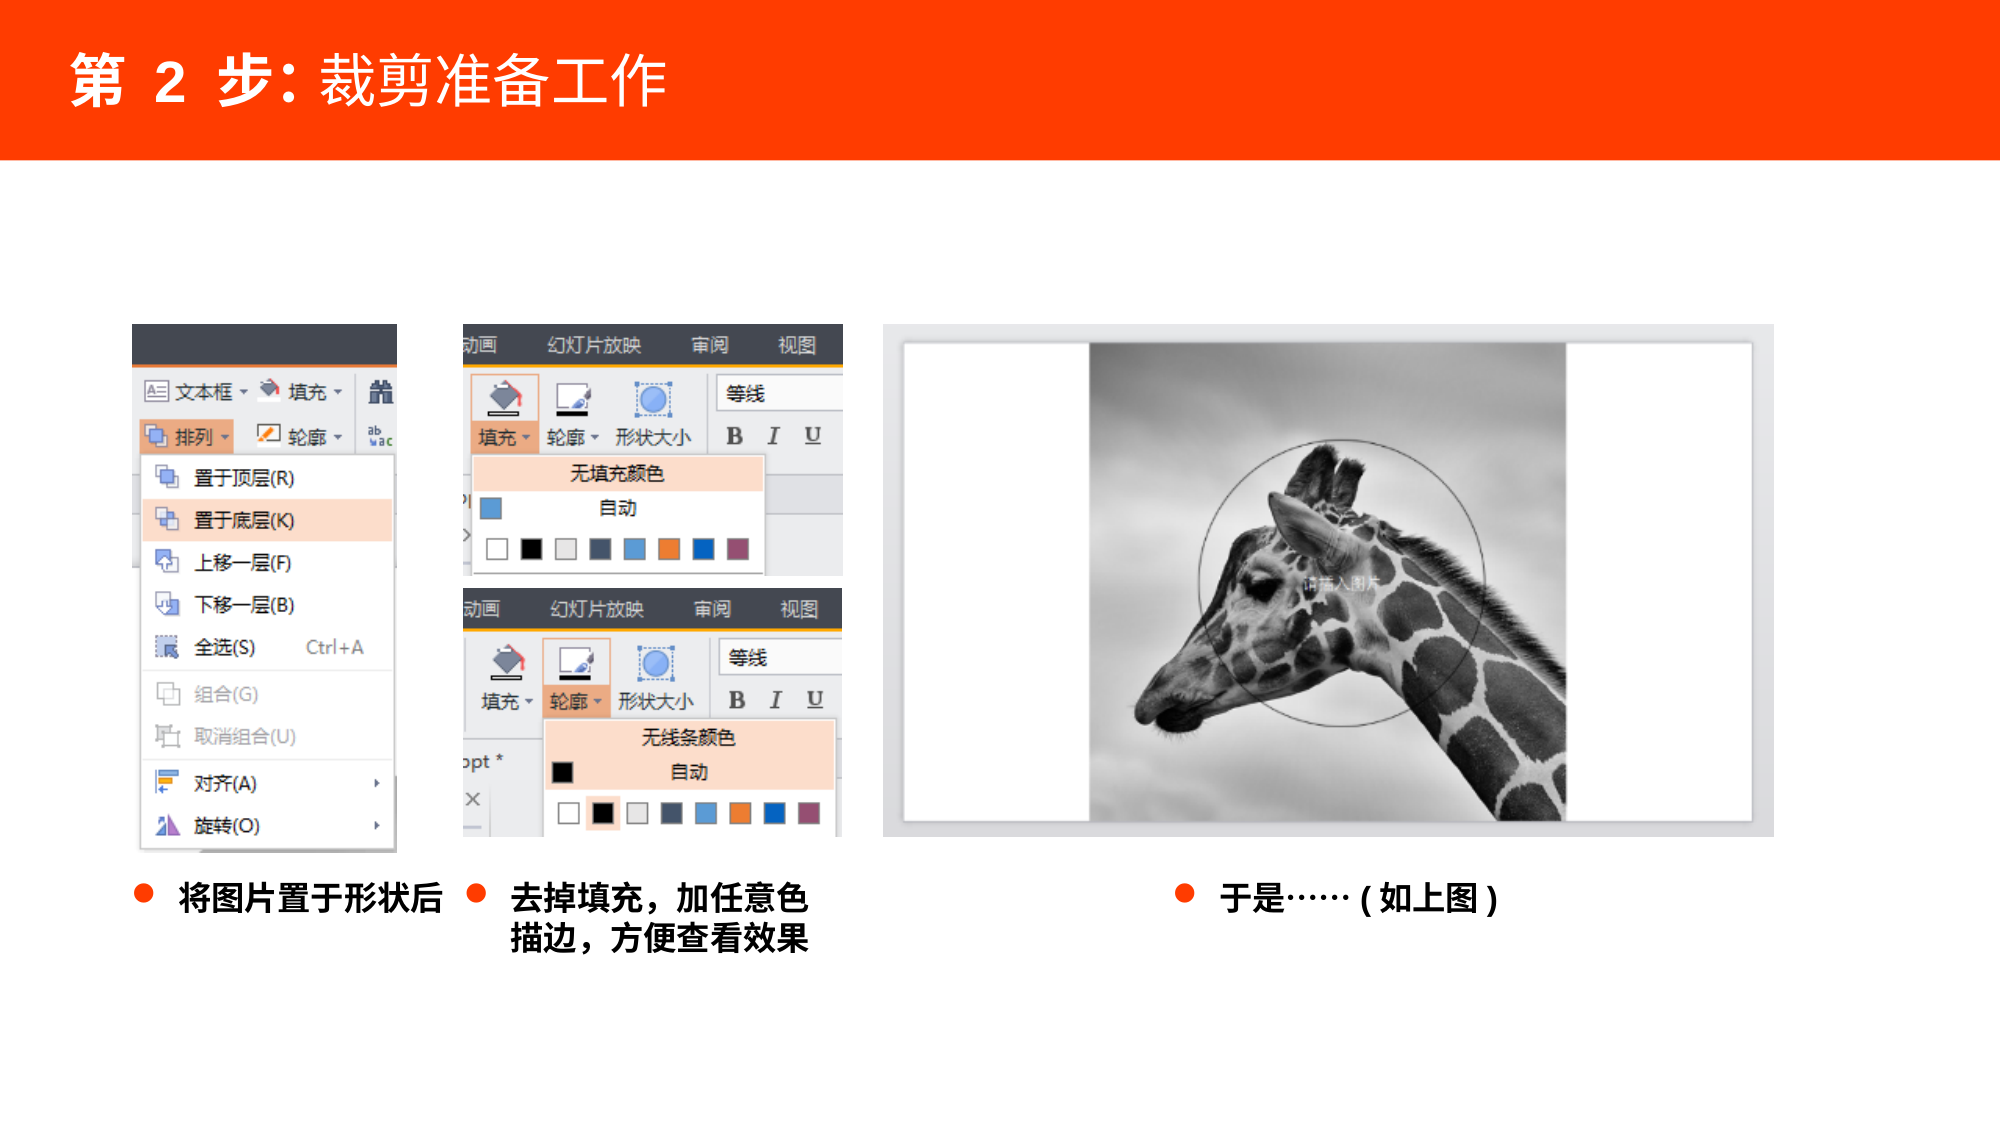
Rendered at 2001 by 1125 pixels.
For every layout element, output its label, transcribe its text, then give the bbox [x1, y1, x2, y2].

text_box 将图片置于形状后 [116, 869, 449, 925]
text_box 于是……(如上图) [1157, 869, 1513, 925]
picture [883, 324, 1774, 837]
text_box 第 2 步： [53, 36, 303, 122]
text_box 去掉填充，加任意色描边，方便查看效果 [449, 869, 843, 965]
text_box 裁剪准备工作 [303, 36, 683, 122]
picture [463, 588, 842, 837]
picture [132, 324, 397, 853]
text_box [0, 0, 2000, 161]
picture [463, 324, 843, 576]
